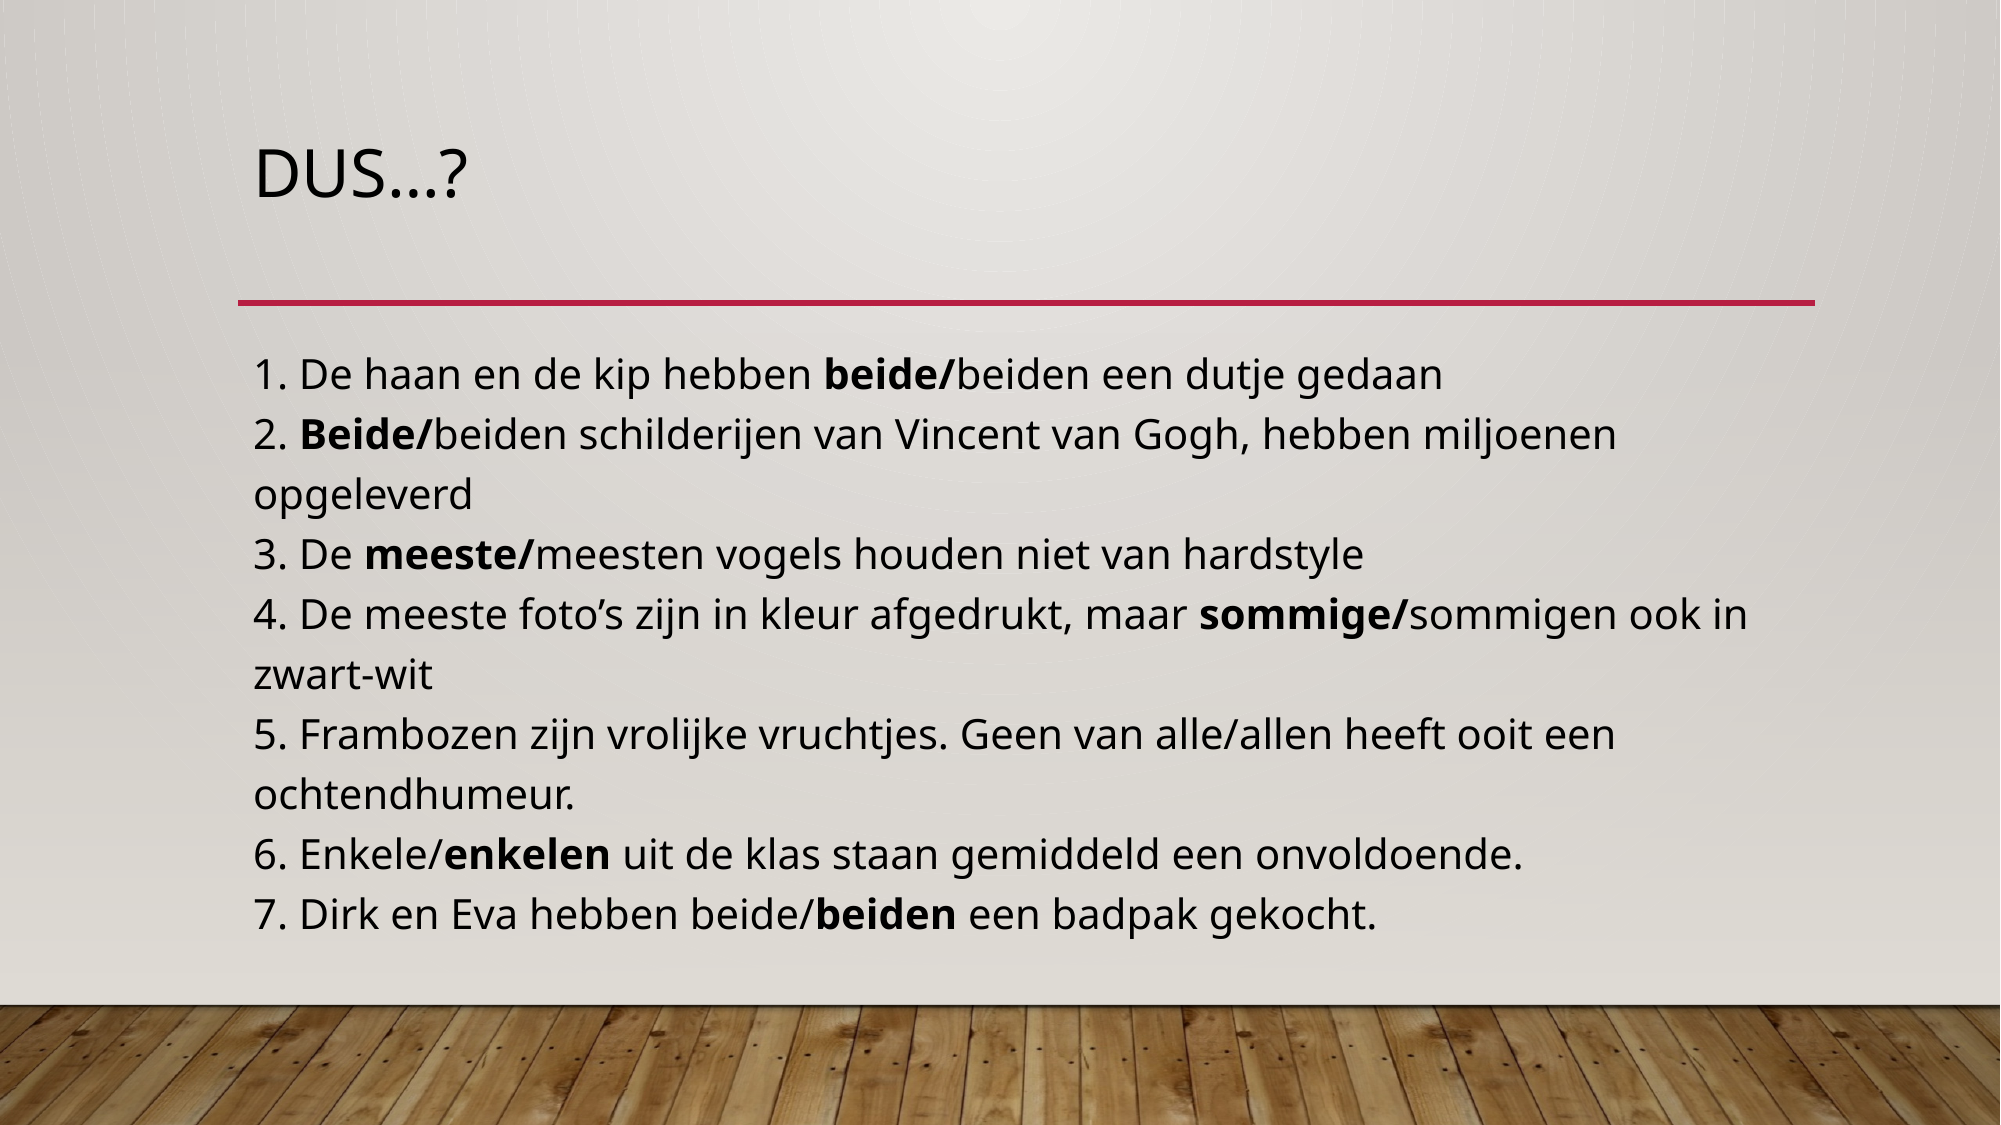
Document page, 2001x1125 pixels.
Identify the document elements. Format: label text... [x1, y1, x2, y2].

list 1. De haan en de kip hebben beide/beiden een dutje gedaan 2. Beide/beiden schilderijen van Vincent van Gogh, hebben miljoenen opgeleverd 3. De meeste/meesten vogels houden niet van hardstyle 4. De meeste foto’s zijn in kleur afgedrukt, maar sommige/sommigen ook in zwart-wit 5. Frambozen zijn vrolijke vruchtjes. Geen van alle/allen heeft ooit een ochtendhumeur. 6. Enkele/enkelen uit de klas staan gemiddeld een onvoldoende. 7. Dirk en Eva hebben beide/beiden een badpak gekocht. [238, 330, 1814, 897]
title Dus…? [238, 131, 1814, 305]
picture [0, 1005, 2000, 1125]
